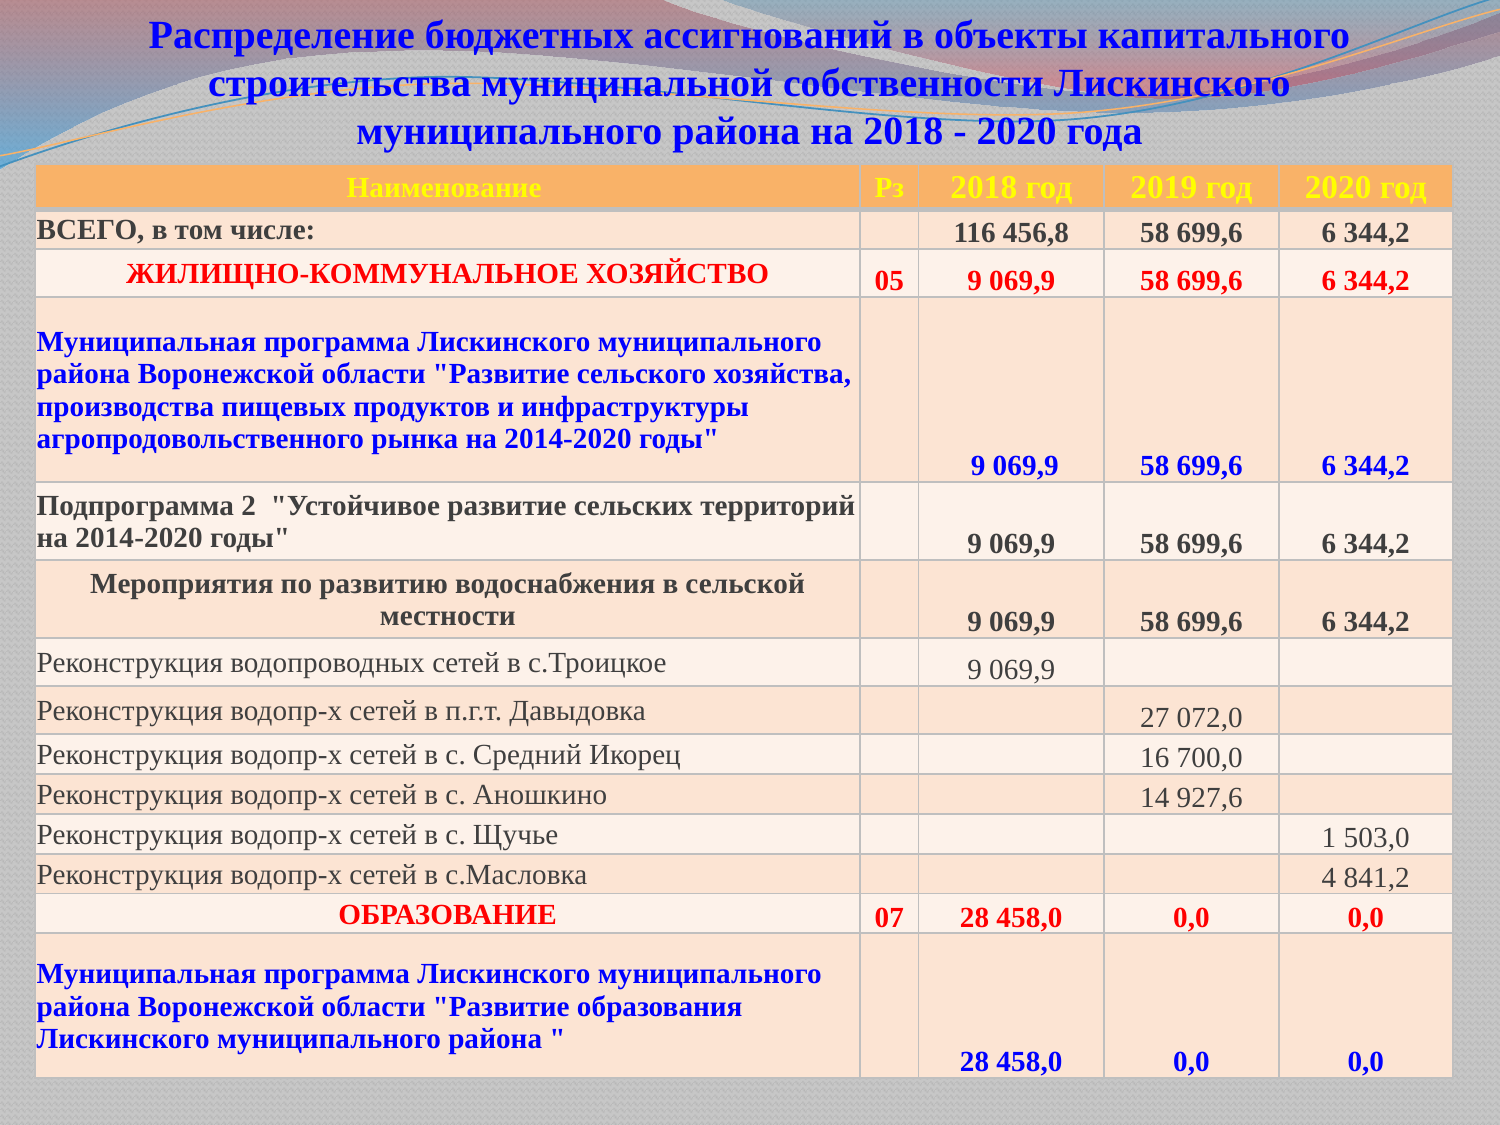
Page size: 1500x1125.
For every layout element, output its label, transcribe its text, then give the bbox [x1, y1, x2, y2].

table_cell 28 458,0 [919, 894, 1103, 932]
table_cell [861, 639, 918, 685]
table_cell [1105, 639, 1278, 685]
table_cell [861, 735, 918, 773]
table_cell [919, 815, 1103, 853]
table_cell 58 699,6 [1105, 298, 1278, 481]
table_cell 07 [861, 894, 918, 932]
table_cell 16 700,0 [1105, 735, 1278, 773]
table_cell [861, 855, 918, 893]
table_cell 4 841,2 [1280, 855, 1452, 893]
table_cell 9 069,9 [919, 250, 1103, 296]
table_cell [861, 483, 918, 559]
table_cell [861, 561, 918, 637]
table_cell 1 503,0 [1280, 815, 1452, 853]
table_cell Реконструкция водопр-х сетей в п.г.т. Давыдовка [36, 687, 859, 733]
table_cell [919, 855, 1103, 893]
table_cell 0,0 [1105, 894, 1278, 932]
table_cell 58 699,6 [1105, 483, 1278, 559]
table_cell 0,0 [1280, 934, 1452, 1077]
table_cell [919, 775, 1103, 813]
table_cell 58 699,6 [1105, 561, 1278, 637]
table_cell 58 699,6 [1105, 250, 1278, 296]
table_header 2020 год [1280, 165, 1452, 207]
table_cell 27 072,0 [1105, 687, 1278, 733]
table_cell [1280, 775, 1452, 813]
table_cell Подпрограмма 2 "Устойчивое развитие сельских территорий на 2014-2020 годы" [36, 483, 859, 559]
table_cell 14 927,6 [1105, 775, 1278, 813]
table_cell [861, 815, 918, 853]
table_header 2018 год [919, 165, 1103, 207]
table_cell [1280, 735, 1452, 773]
table_cell Реконструкция водопроводных сетей в с.Троицкое [36, 639, 859, 685]
table_cell 6 344,2 [1280, 250, 1452, 296]
table_cell Муниципальная программа Лискинского муниципального района Воронежской области "Развитие образования Лискинского муниципального района " [36, 934, 859, 1077]
table_cell Реконструкция водопр-х сетей в с. Щучье [36, 815, 859, 853]
table_cell ВСЕГО, в том числе: [36, 212, 859, 248]
table_cell [861, 212, 918, 248]
table_cell 9 069,9 [919, 639, 1103, 685]
table_header 2019 год [1105, 165, 1278, 207]
table_header Рз [861, 165, 918, 207]
table_cell Муниципальная программа Лискинского муниципального района Воронежской области "Развитие сельского хозяйства, производства пищевых продуктов и инфраструктуры агропродовольственного рынка на 2014-2020 годы" [36, 298, 859, 481]
table_cell 9 069,9 [919, 298, 1103, 481]
table_cell [1280, 639, 1452, 685]
table_cell Мероприятия по развитию водоснабжения в сельской местности [36, 561, 859, 637]
table_cell 6 344,2 [1280, 298, 1452, 481]
table_cell 28 458,0 [919, 934, 1103, 1077]
table_cell 58 699,6 [1105, 212, 1278, 248]
table_cell [861, 775, 918, 813]
table_cell [861, 298, 918, 481]
title Распределение бюджетных ассигнований в объекты капитального строительства муниципальной собственности Лискинского муниципального района на 2018 - 2020 года [75, 0, 1425, 153]
table_cell 6 344,2 [1280, 212, 1452, 248]
table_cell 6 344,2 [1280, 561, 1452, 637]
table_cell Реконструкция водопр-х сетей в с. Аношкино [36, 775, 859, 813]
table_cell ОБРАЗОВАНИЕ [36, 894, 859, 932]
table_cell Реконструкция водопр-х сетей в с.Масловка [36, 855, 859, 893]
table_cell 116 456,8 [919, 212, 1103, 248]
table_cell 9 069,9 [919, 483, 1103, 559]
table_cell 0,0 [1105, 934, 1278, 1077]
table_cell [861, 687, 918, 733]
table_cell [919, 687, 1103, 733]
table_cell 05 [861, 250, 918, 296]
table_header Наименование [36, 165, 859, 207]
table_cell [1105, 855, 1278, 893]
table_cell 6 344,2 [1280, 483, 1452, 559]
table_cell [1105, 815, 1278, 853]
table_cell ЖИЛИЩНО-КОММУНАЛЬНОЕ ХОЗЯЙСТВО [36, 250, 859, 296]
table_cell [919, 735, 1103, 773]
table_cell Реконструкция водопр-х сетей в с. Средний Икорец [36, 735, 859, 773]
table_cell 9 069,9 [919, 561, 1103, 637]
table_cell [861, 934, 918, 1077]
table_cell 0,0 [1280, 894, 1452, 932]
table_cell [1280, 687, 1452, 733]
